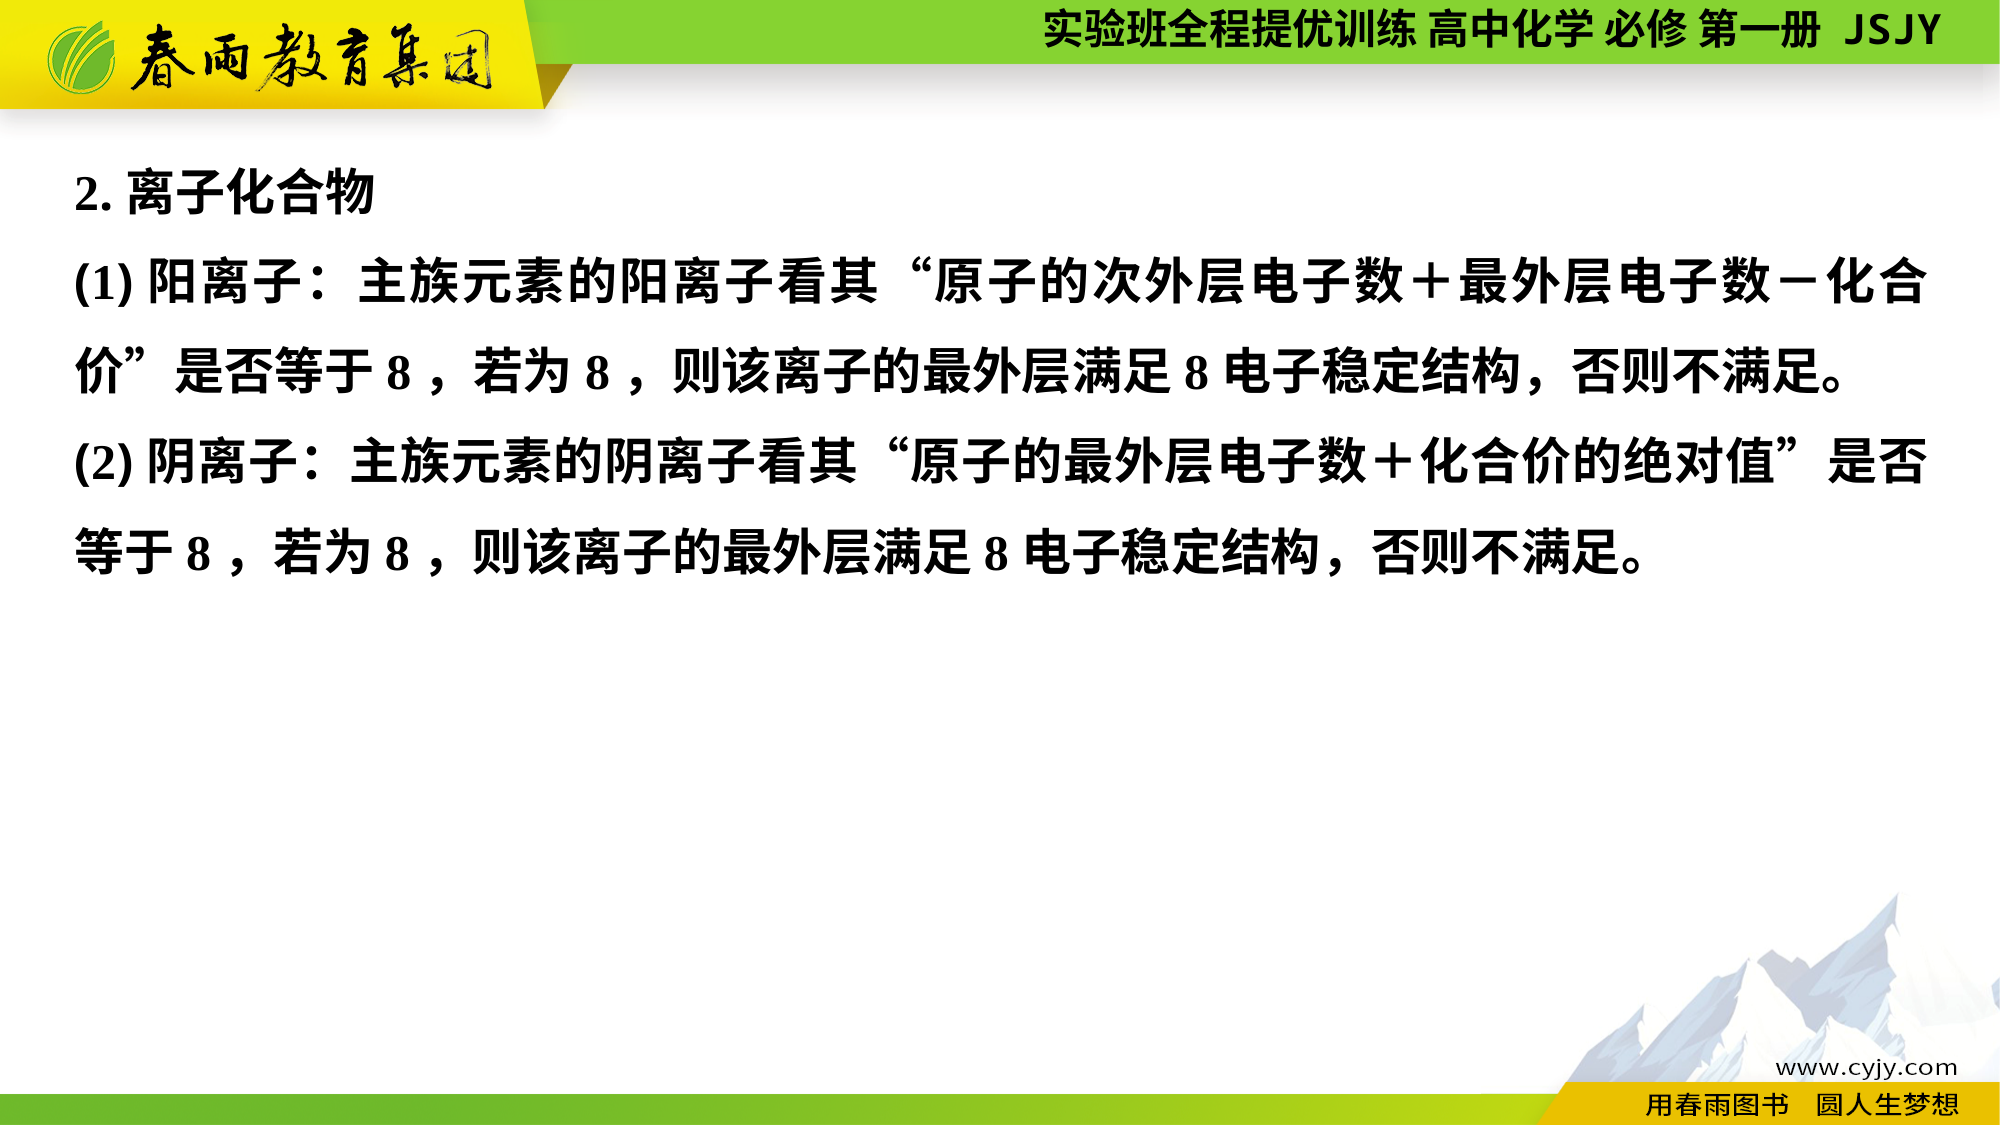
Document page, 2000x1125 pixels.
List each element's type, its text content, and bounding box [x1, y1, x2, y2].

picture [0, 0, 2000, 1125]
list 2.离子化合物 (1)阳离子：主族元素的阳离子看其“原子的次外层电子数＋最外层电子数－化合价”是否等于8，若为8，则该离子的最外层满足8电子稳定结构，否则不满足。 (2)阴离子：主族元素的阴离子看其“原子的最外层电子数＋化合价的绝对值”是否等于8，若为8，则该离子的最外层满足8电子稳定结构，否则不满足。 [59, 122, 1944, 592]
